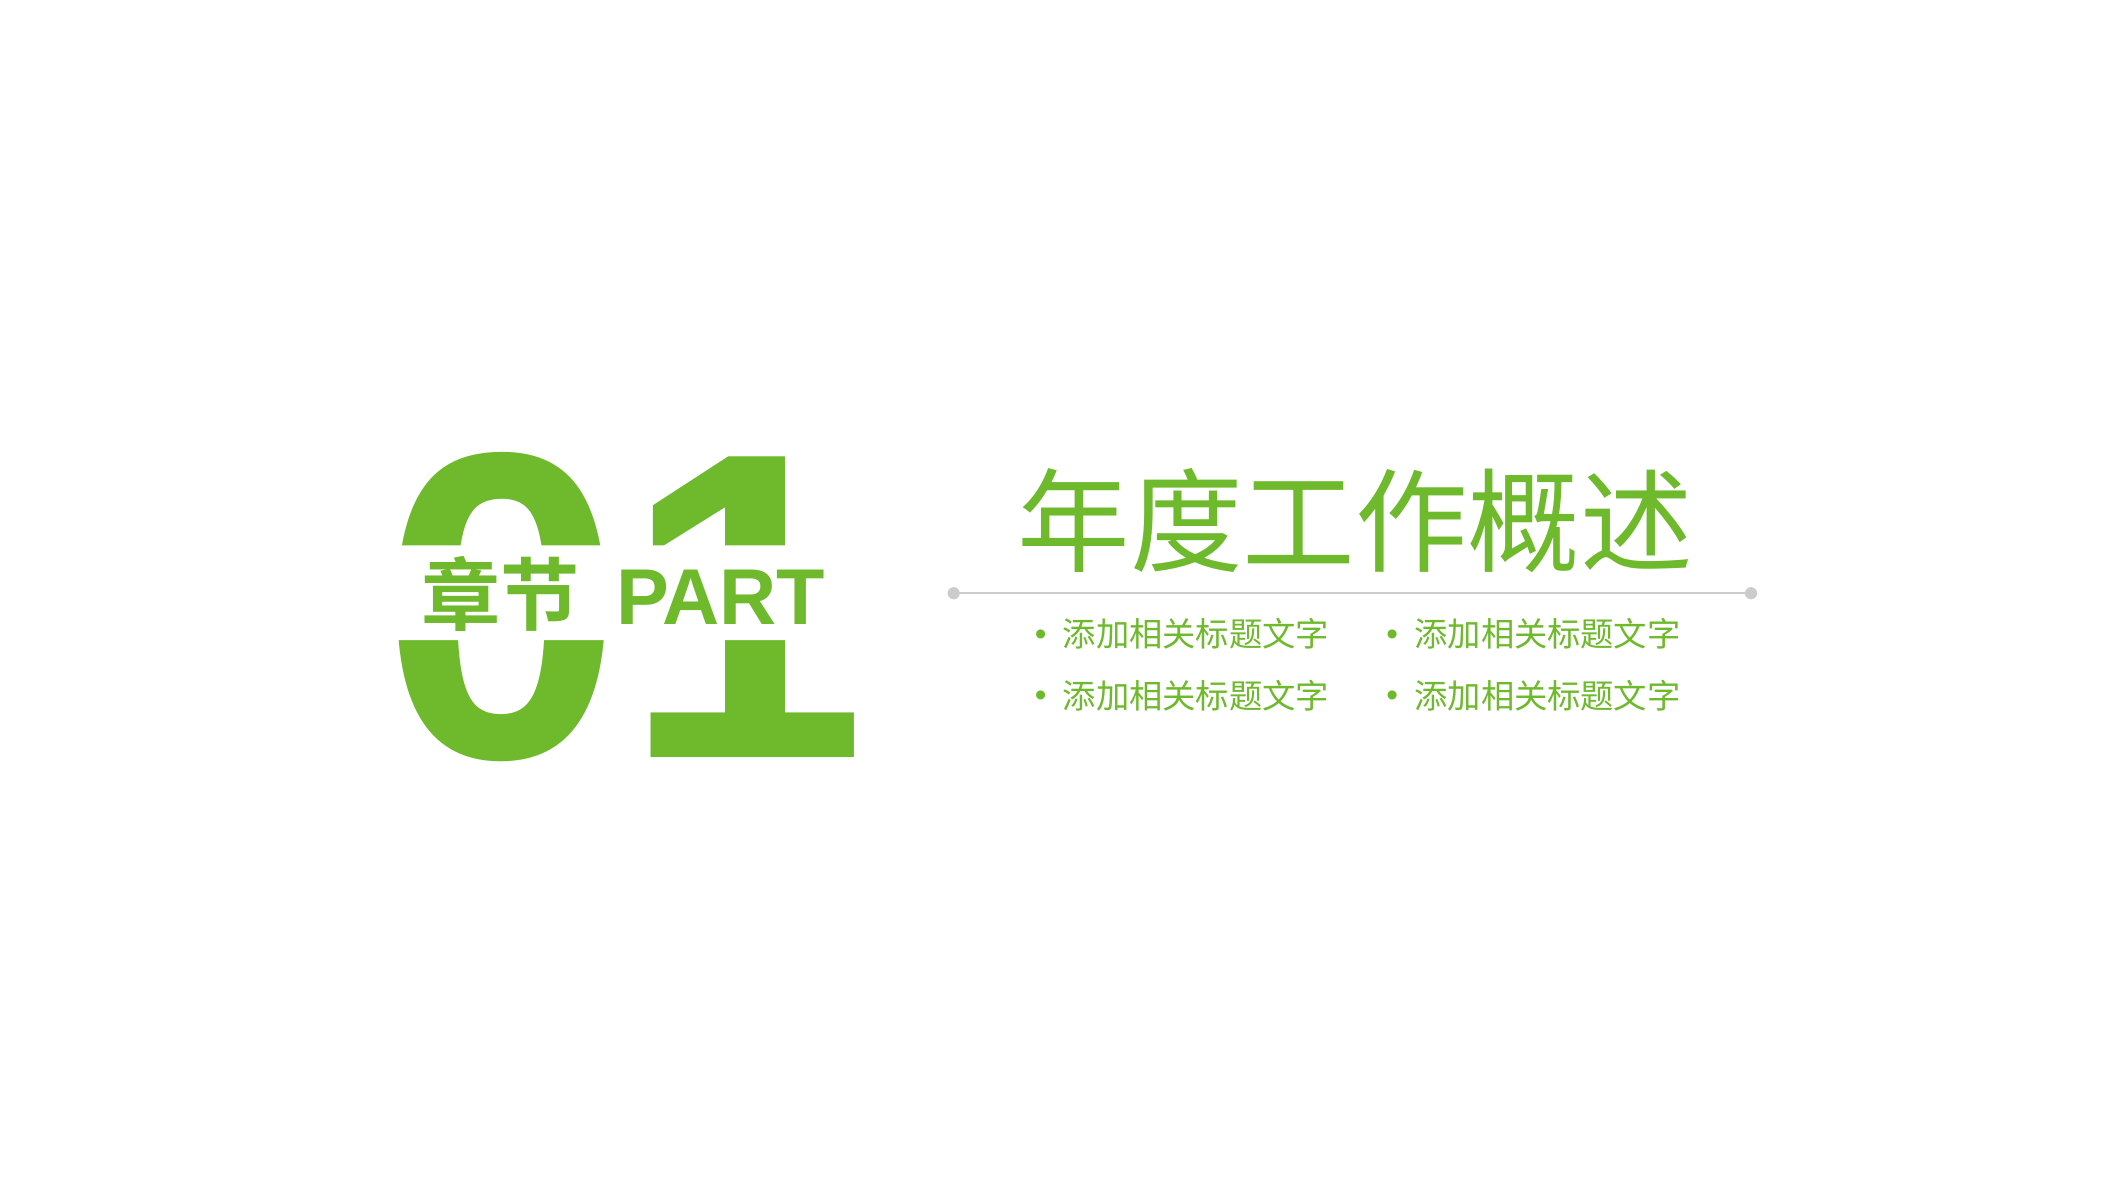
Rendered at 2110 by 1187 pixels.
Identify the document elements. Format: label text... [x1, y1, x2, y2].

text_box 年度工作概述 [1017, 450, 1751, 586]
text_box 01 [259, 320, 988, 846]
text_box 添加相关标题文字 [1019, 606, 1344, 661]
text_box 添加相关标题文字 [1371, 606, 1696, 661]
text_box 添加相关标题文字 [1019, 667, 1344, 723]
text_box 章节 PART [338, 545, 908, 641]
text_box 添加相关标题文字 [1371, 667, 1696, 723]
